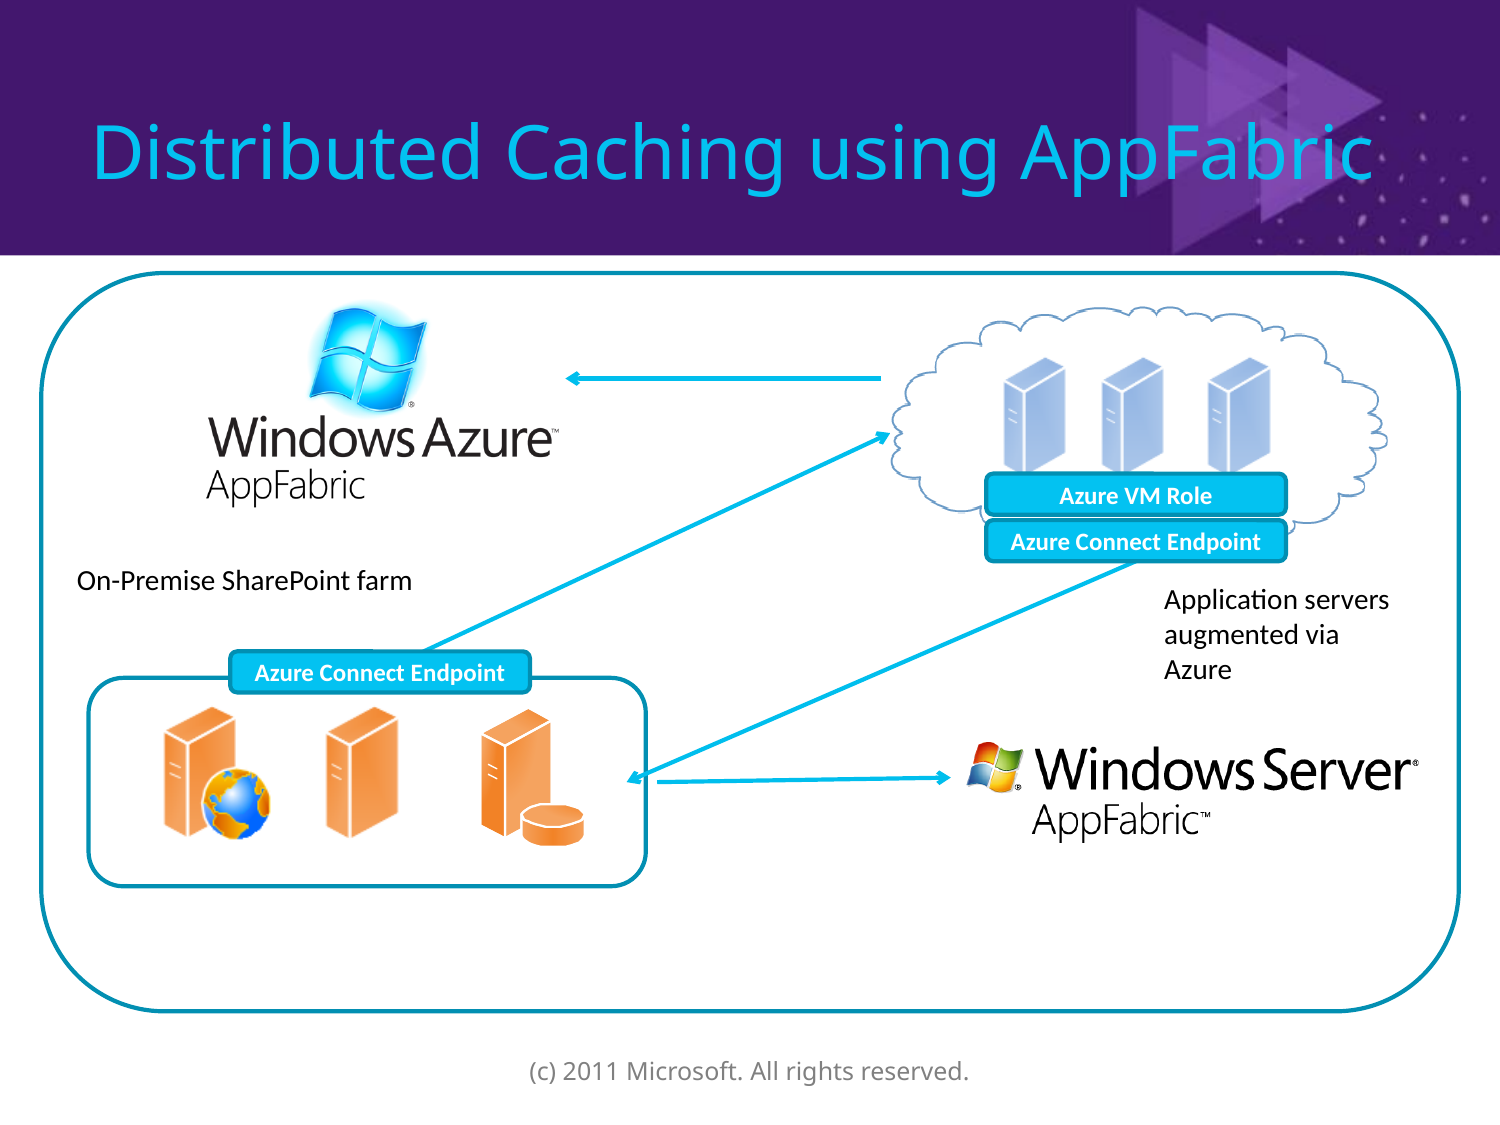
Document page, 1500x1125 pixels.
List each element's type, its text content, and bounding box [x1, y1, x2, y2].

picture [966, 742, 1419, 843]
picture [161, 703, 272, 841]
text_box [366, 432, 884, 679]
text_box [39, 270, 1461, 1014]
text_box Azure Connect Endpoint [228, 649, 532, 695]
text_box On-Premise SharePoint farm [62, 554, 361, 604]
footer (c) 2011 Microsoft. All rights reserved. [512, 1042, 988, 1103]
title Distributed Caching using AppFabric [75, 56, 1425, 244]
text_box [657, 777, 952, 783]
picture [194, 288, 566, 521]
picture [0, 0, 1500, 255]
picture [323, 703, 400, 841]
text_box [889, 306, 1389, 560]
picture [477, 704, 588, 851]
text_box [626, 560, 1137, 783]
text_box Application servers augmented via Azure [1149, 572, 1423, 693]
text_box On-Premise [86, 675, 648, 889]
